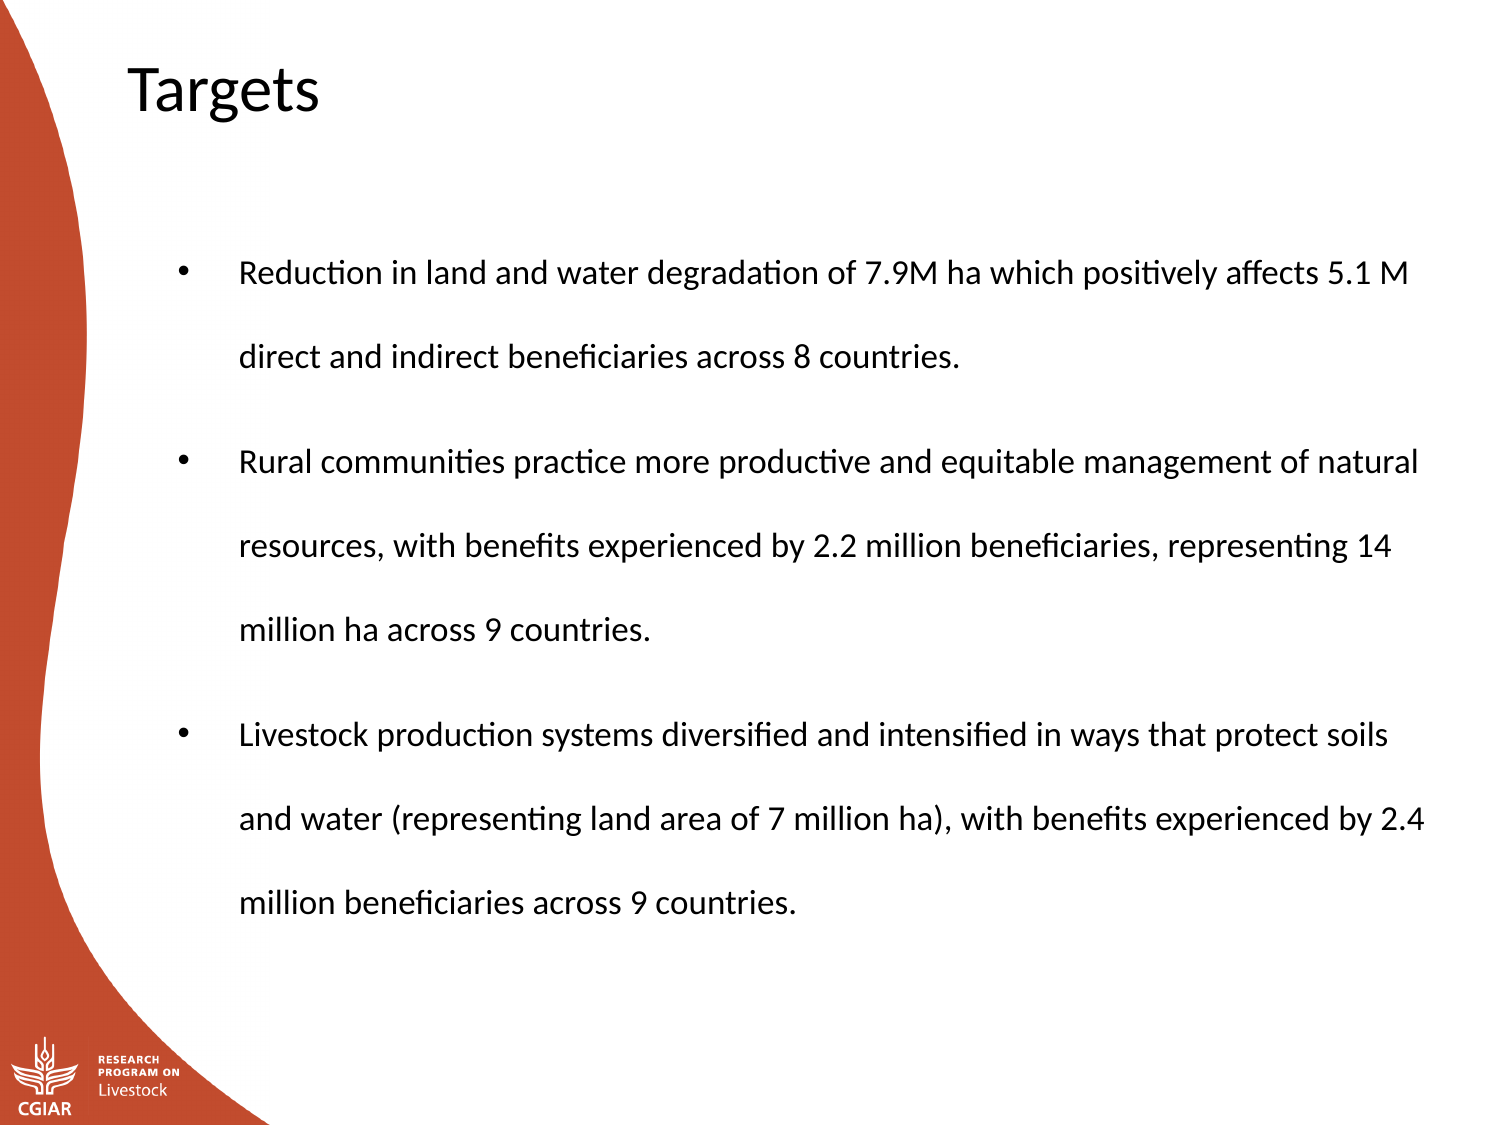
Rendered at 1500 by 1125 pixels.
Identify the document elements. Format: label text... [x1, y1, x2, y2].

picture [0, 0, 270, 1125]
list Targets [112, 37, 1450, 175]
list Reduction in land and water degradation of 7.9M ha which positively affects 5.1 M direct and indirect beneficiaries across 8 countries. Rural communities practice more productive and equitable management of natural resources, with benefits experienced by 2.2 million beneficiaries, representing 14 million ha across 9 countries. Livestock production systems diversified and intensified in ways that protect soils and water (representing land area of 7 million ha), with benefits experienced by 2.4 million beneficiaries across 9 countries. [162, 200, 1450, 938]
